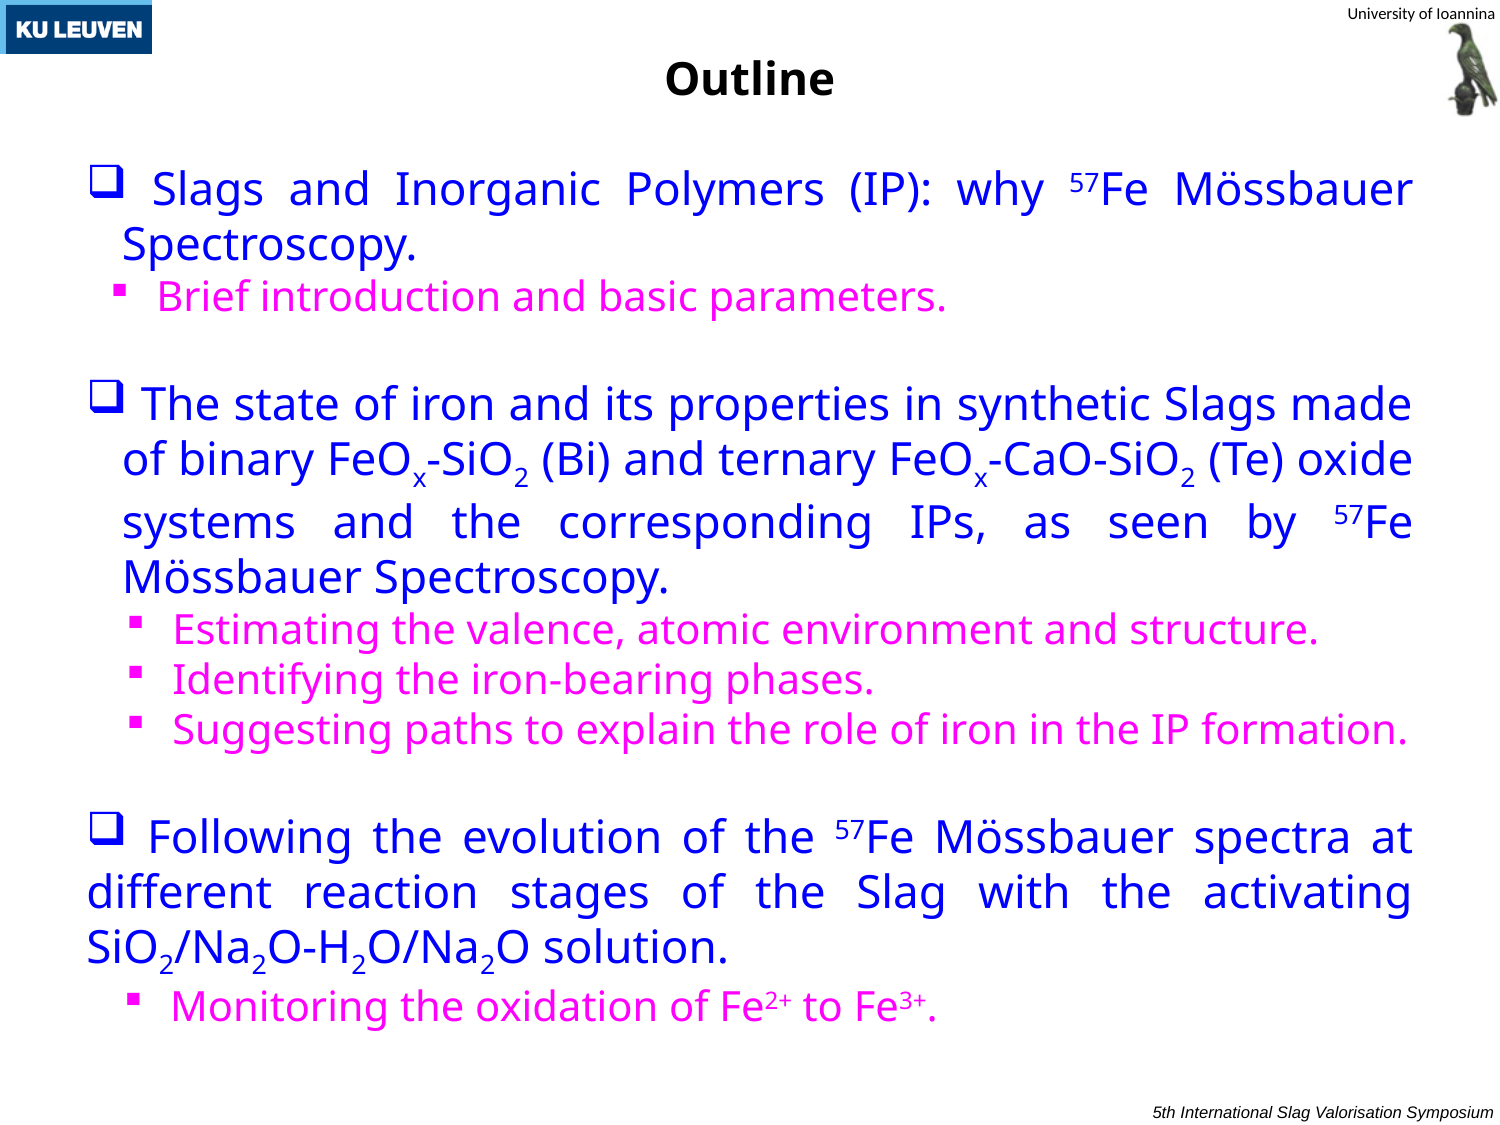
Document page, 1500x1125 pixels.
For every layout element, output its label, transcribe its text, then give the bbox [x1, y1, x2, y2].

text_box Outline Slags and Inorganic Polymers (IP): why 57Fe Mössbauer Spectroscopy. Brief introduction and basic parameters. The state of iron and its properties in synthetic Slags made of binary FeOx-SiO2 (Bi) and ternary FeOx-CaO-SiO2 (Te) oxide systems and the corresponding IPs, as seen by 57Fe Mössbauer Spectroscopy. Estimating the valence, atomic environment and structure. Identifying the iron-bearing phases. Suggesting paths to explain the role of iron in the IP formation. Following the evolution of the 57Fe Mössbauer spectra at different reaction stages of the Slag with the activating SiO2/Na2O-H2O/Na2O solution. Monitoring the oxidation of Fe2+ to Fe3+. [71, 42, 1429, 1038]
picture [0, 0, 152, 54]
picture [1444, 20, 1500, 118]
